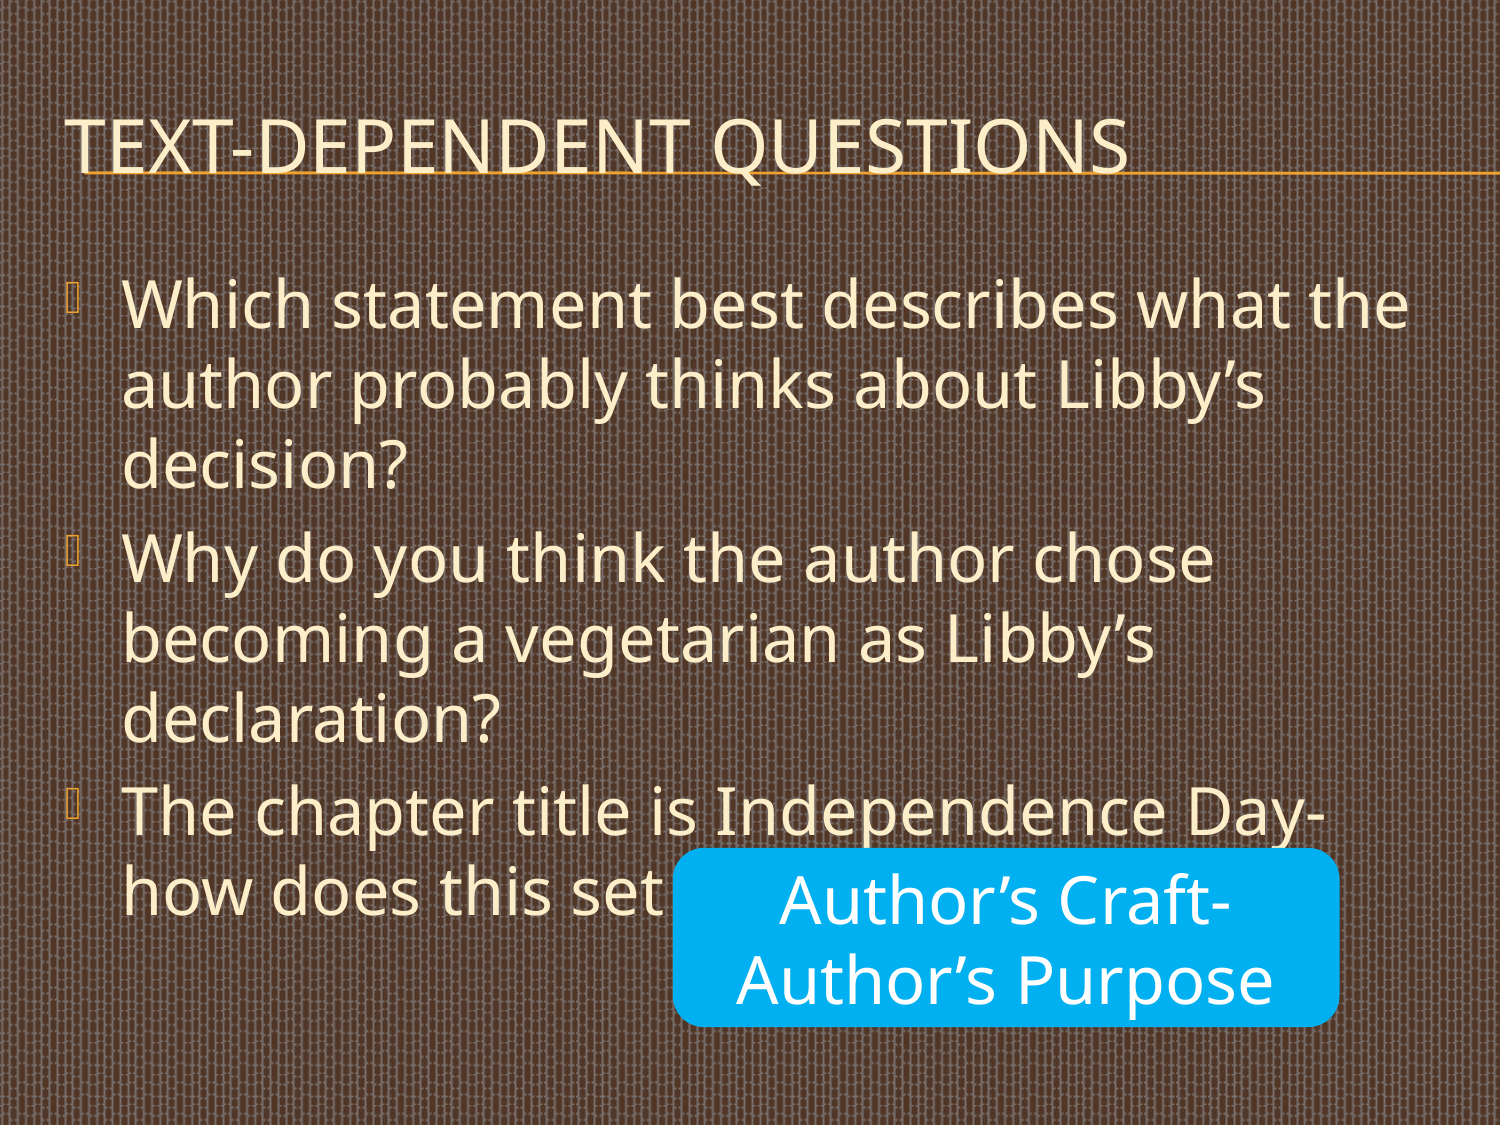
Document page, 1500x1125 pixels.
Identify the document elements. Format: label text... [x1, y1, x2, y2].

text_box Author’s Craft- Author’s Purpose [672, 847, 1340, 1028]
title Text-dependent Questions [50, 75, 1475, 213]
list Which statement best describes what the author probably thinks about Libby’s decision? Why do you think the author chose becoming a vegetarian as Libby’s declaration? The chapter title is Independence Day- how does this set up the scene? [50, 254, 1475, 998]
